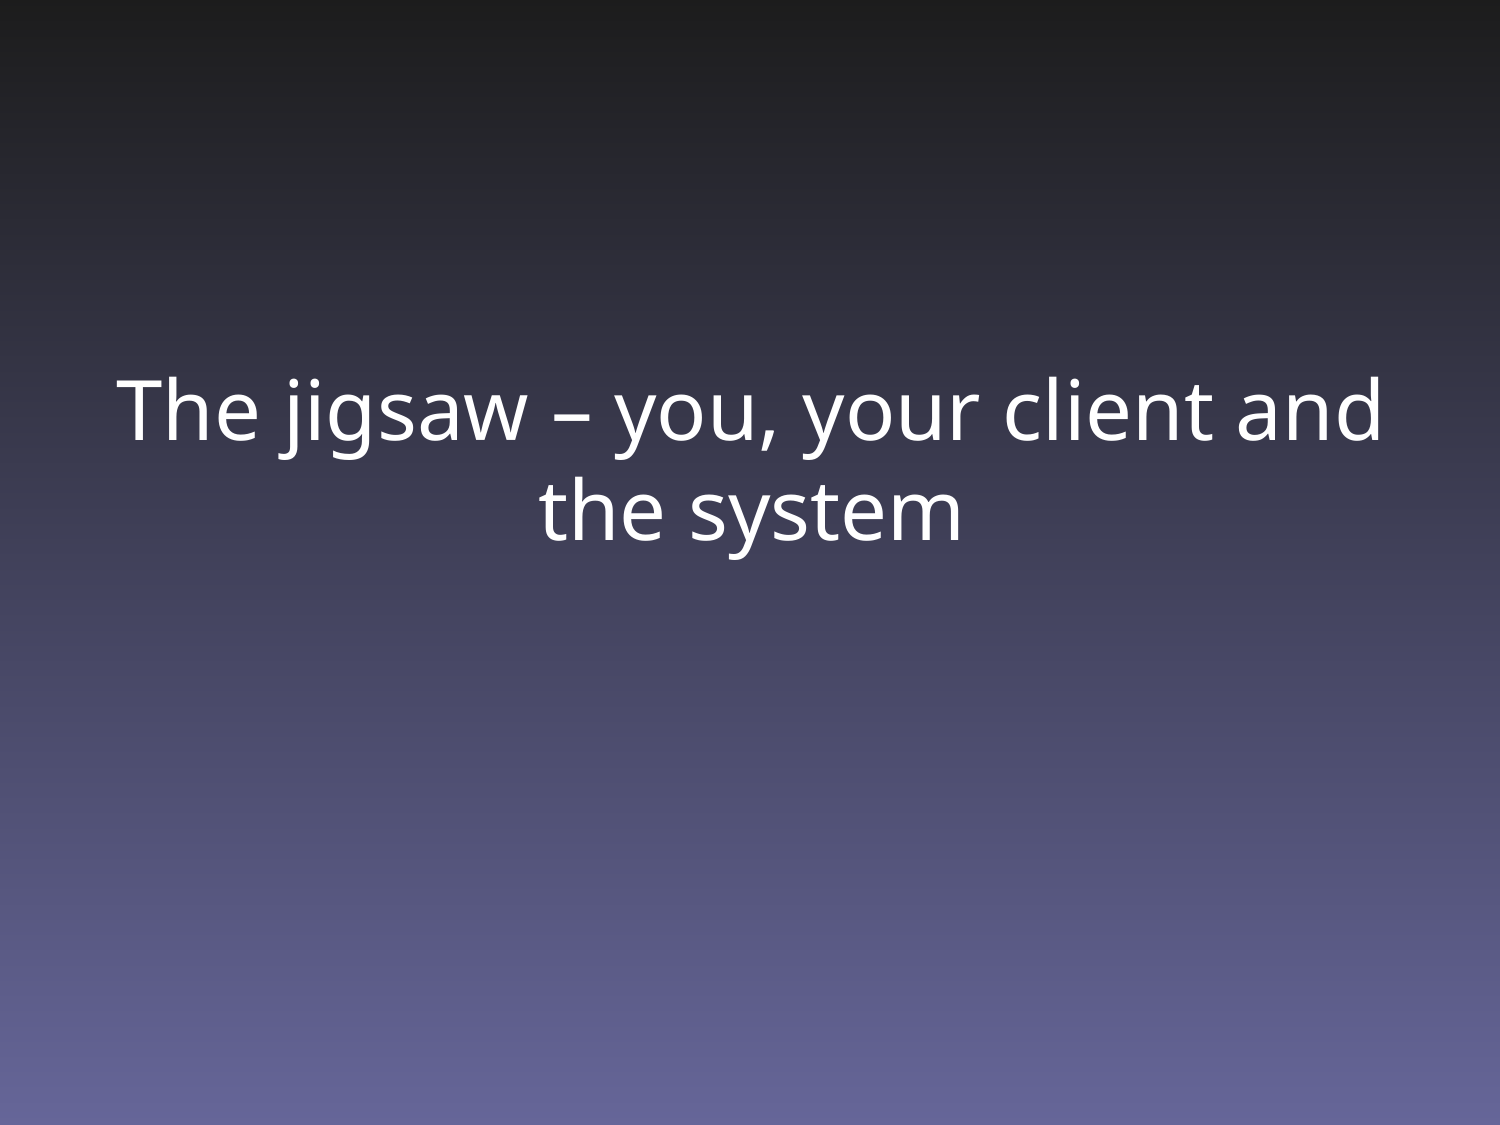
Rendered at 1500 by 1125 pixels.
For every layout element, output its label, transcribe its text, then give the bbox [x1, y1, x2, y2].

title The jigsaw – you, your client and the system [76, 444, 1428, 670]
